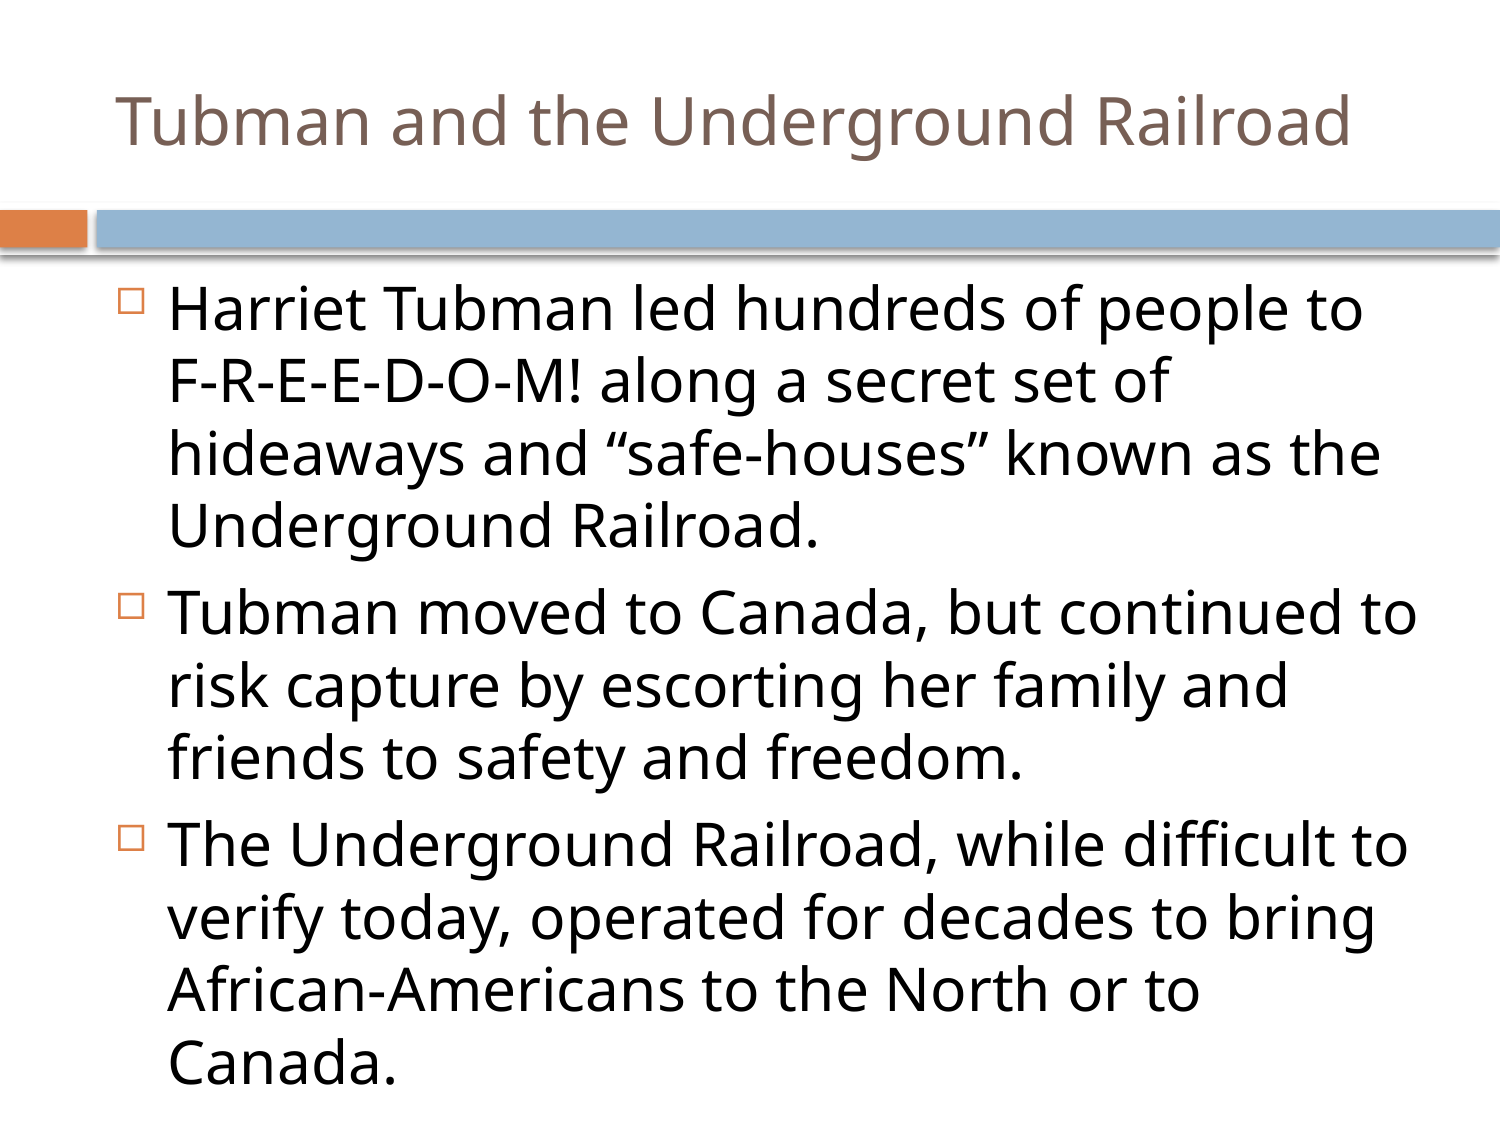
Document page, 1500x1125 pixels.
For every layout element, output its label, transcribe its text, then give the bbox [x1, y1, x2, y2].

title Tubman and the Underground Railroad [100, 37, 1438, 200]
list Harriet Tubman led hundreds of people to F-R-E-E-D-O-M! along a secret set of hideaways and “safe-houses” known as the Underground Railroad. Tubman moved to Canada, but continued to risk capture by escorting her family and friends to safety and freedom. The Underground Railroad, while difficult to verify today, operated for decades to bring African-Americans to the North or to Canada. [100, 262, 1438, 1000]
